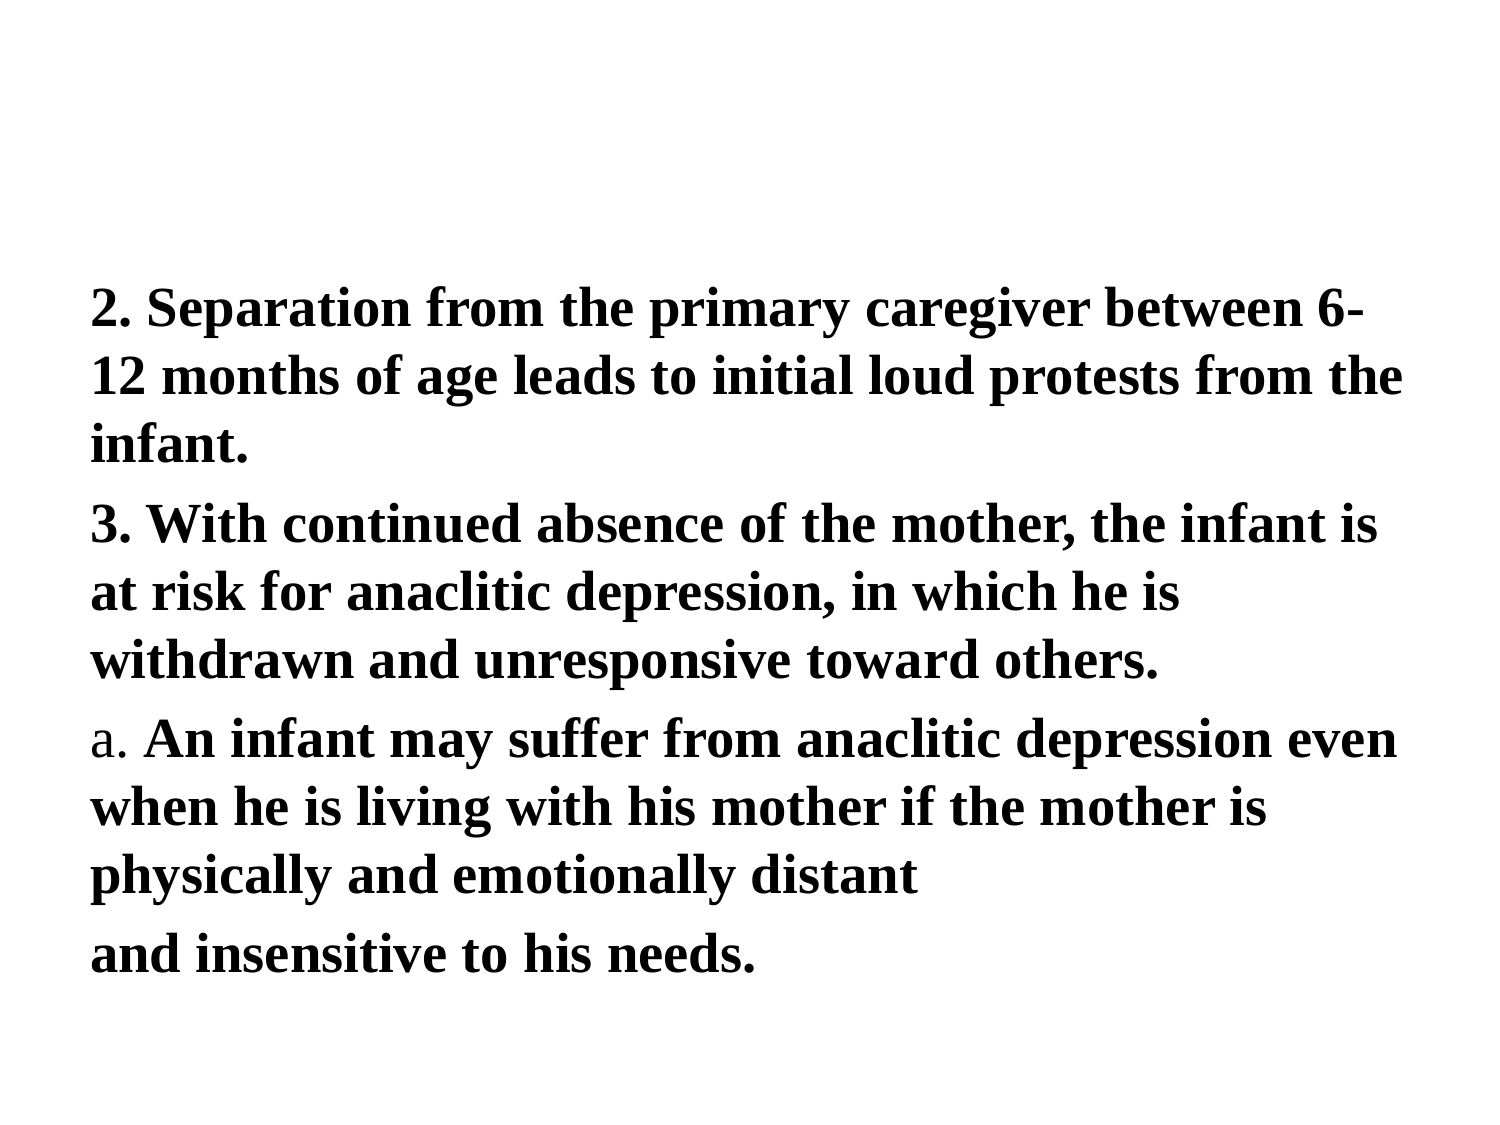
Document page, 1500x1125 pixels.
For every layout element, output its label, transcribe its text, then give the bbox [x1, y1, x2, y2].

list 2. Separation from the primary caregiver between 6-12 months of age leads to initial loud protests from the infant. 3. With continued absence of the mother, the infant is at risk for anaclitic depression, in which he is withdrawn and unresponsive toward others. a. An infant may suffer from anaclitic depression even when he is living with his mother if the mother is physically and emotionally distant and insensitive to his needs. [75, 262, 1425, 1005]
